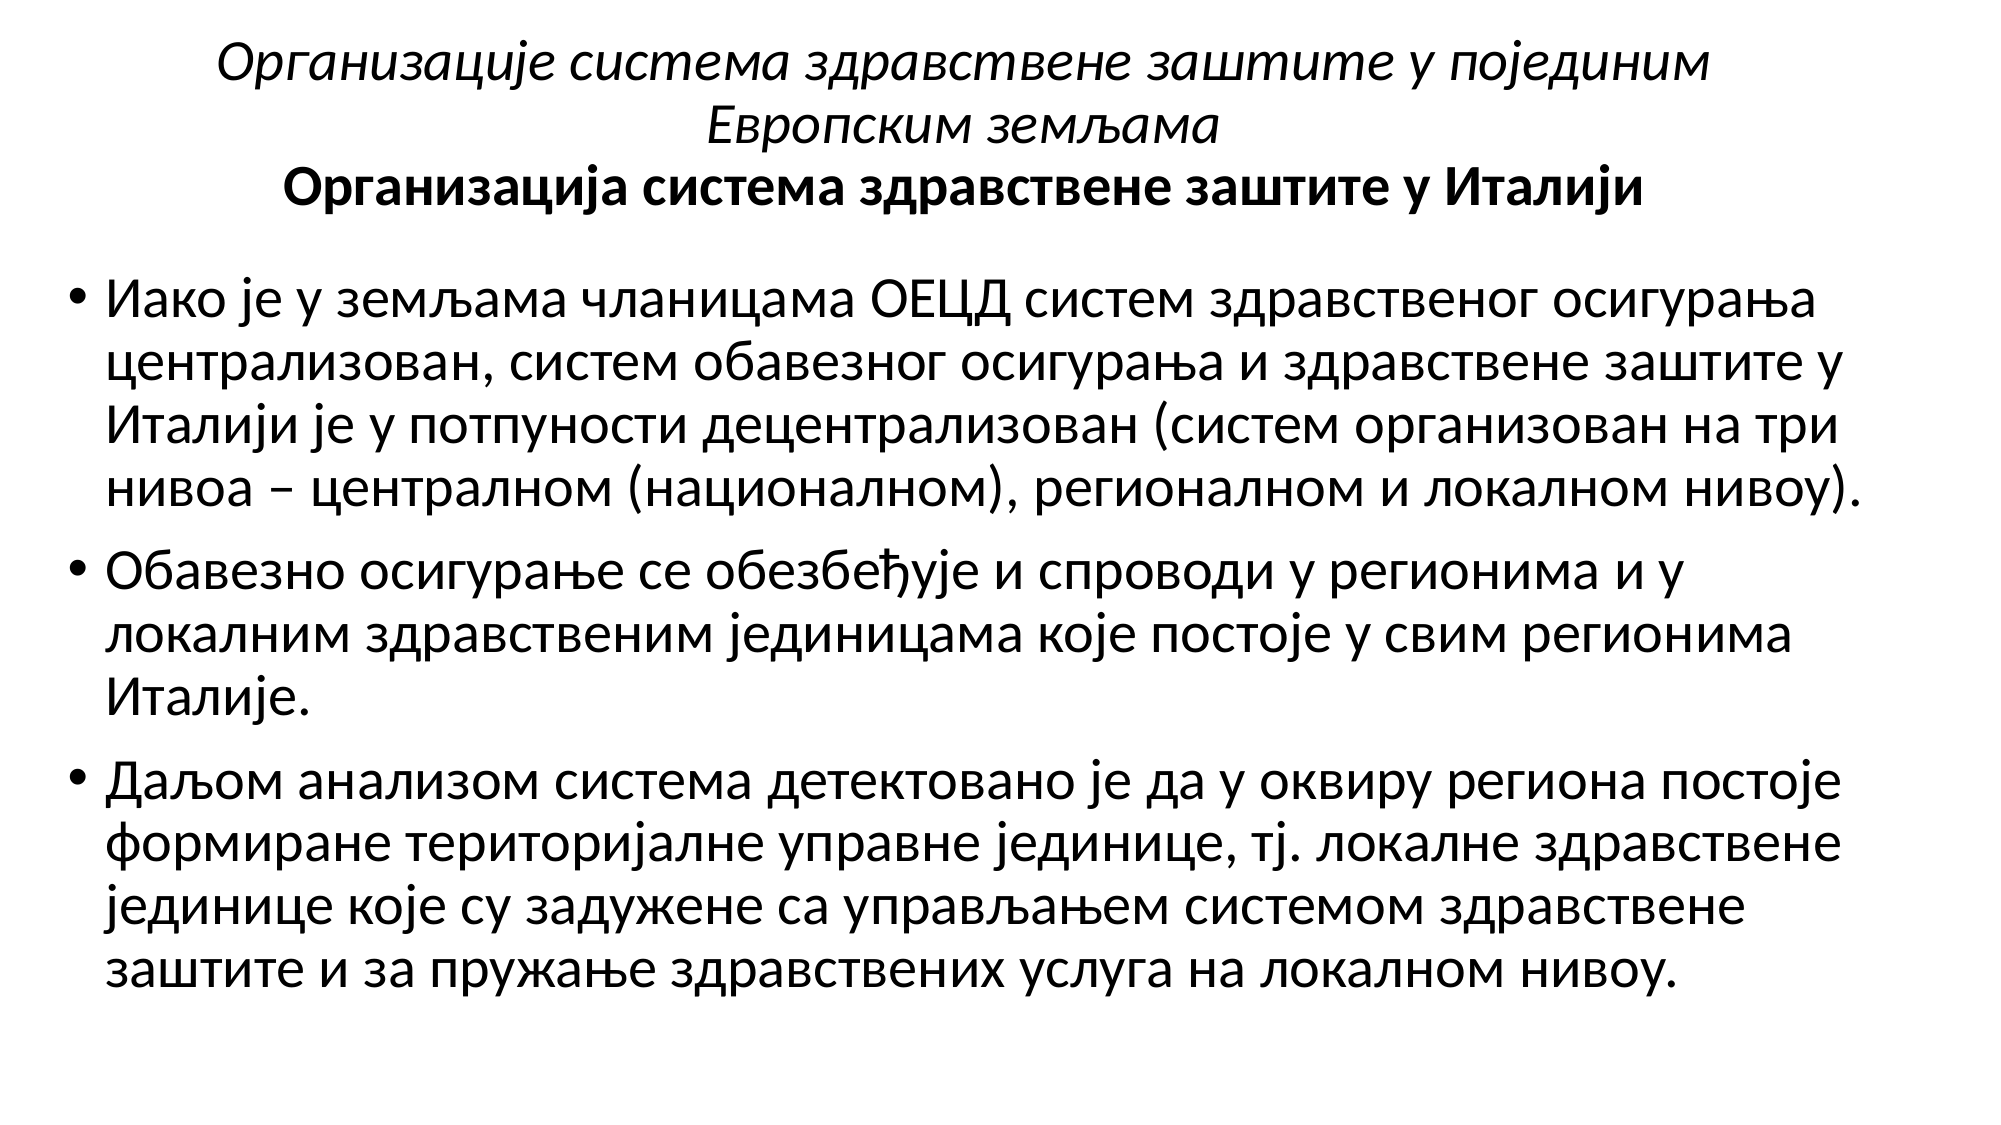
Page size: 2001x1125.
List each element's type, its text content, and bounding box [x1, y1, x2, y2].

title Организације система здравствене заштите у појединим Европским земљама Организација система здравствене заштите у Италији [101, 15, 1827, 233]
list Иако је у земљама чланицама ОЕЦД систем здравственог осигурања централизован, систем обавезног осигурања и здравствене заштите у Италији је у потпуности децентрализован (систем организован на три нивоа – централном (националном), регионалном и локалном нивоу). Обавезно осигурање се обезбеђује и спроводи у регионима и у локалним здравственим јединицама које постоје у свим регионима Италије. Даљом анализом система детектовано је да у оквиру региона постоје формиране територијалне управне јединице, тј. локалне здравствене јединице које су задужене са управљањем системом здравствене заштите и за пружање здравствених услуга на локалном нивоу. [52, 259, 1931, 1082]
